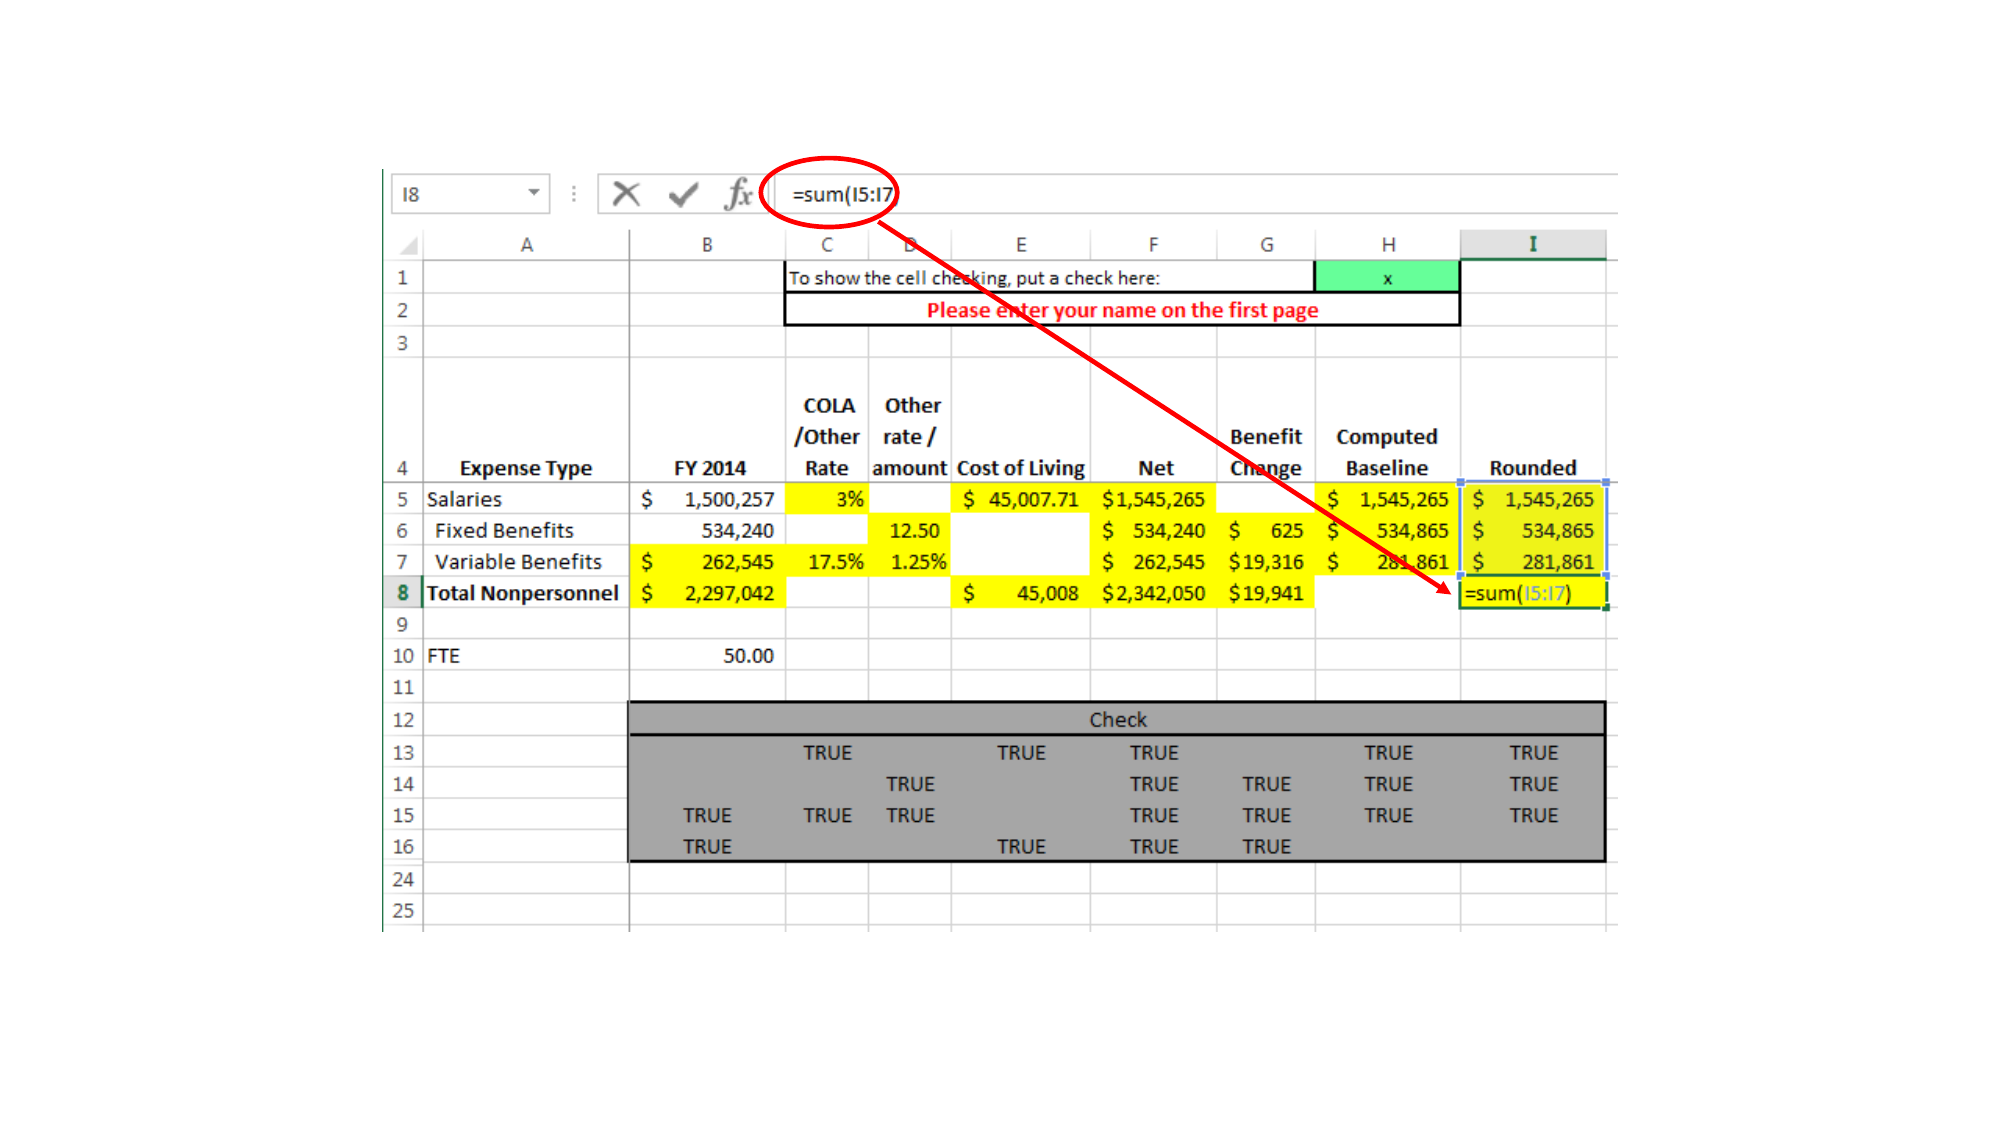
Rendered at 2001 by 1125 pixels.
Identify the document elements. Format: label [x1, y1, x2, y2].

list [381, 169, 1618, 932]
text_box [878, 221, 1452, 595]
text_box [777, 157, 882, 169]
